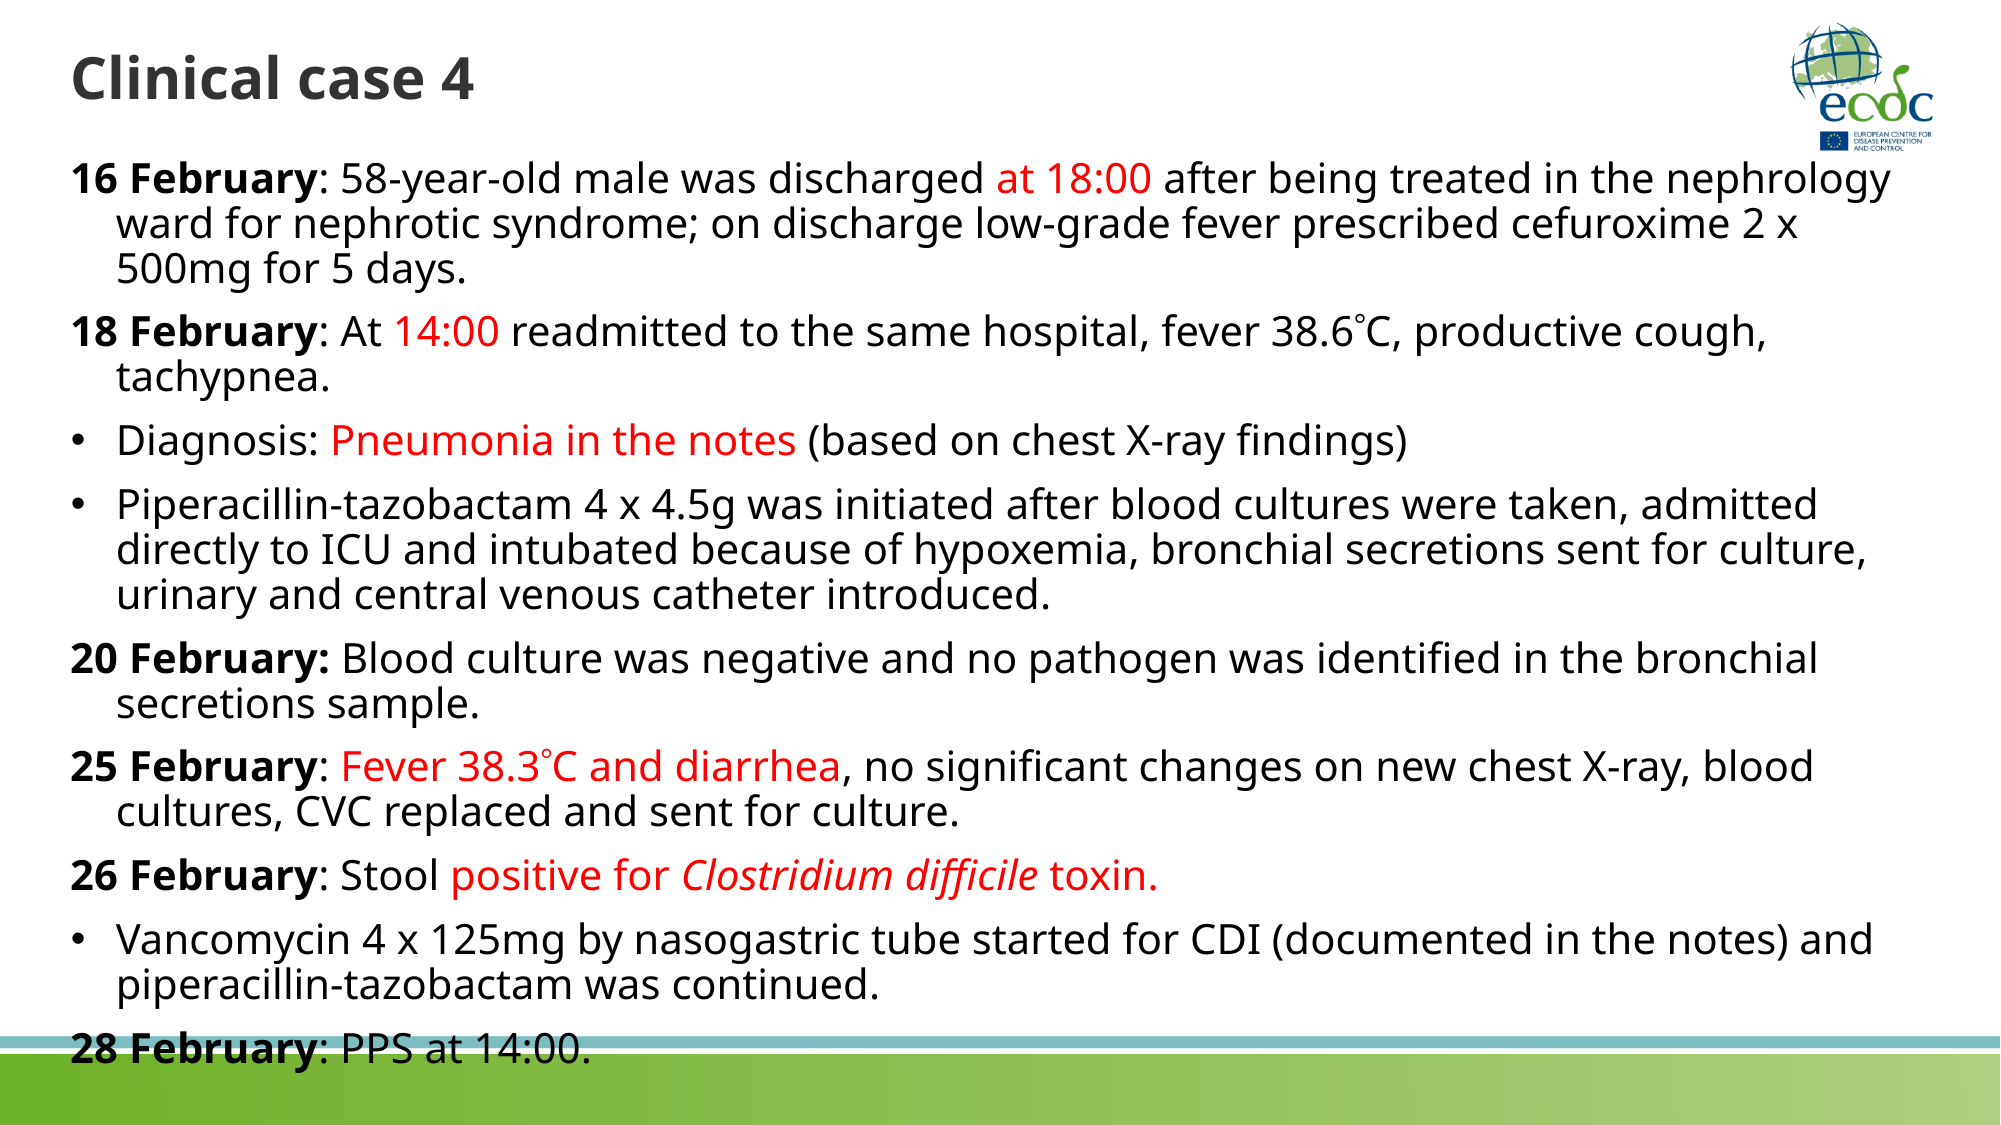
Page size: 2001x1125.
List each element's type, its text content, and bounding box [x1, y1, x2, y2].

list 16 February: 58-year-old male was discharged at 18:00 after being treated in the nephrology ward for nephrotic syndrome; on discharge low-grade fever prescribed cefuroxime 2 x 500mg for 5 days. 18 February: At 14:00 readmitted to the same hospital, fever 38.6C, productive cough, tachypnea. Diagnosis: Pneumonia in the notes (based on chest X-ray findings) Piperacillin-tazobactam 4 x 4.5g was initiated after blood cultures were taken, admitted directly to ICU and intubated because of hypoxemia, bronchial secretions sent for culture, urinary and central venous catheter introduced. 20 February: Blood culture was negative and no pathogen was identified in the bronchial secretions sample. 25 February: Fever 38.3C and diarrhea, no significant changes on new chest X-ray, blood cultures, CVC replaced and sent for culture. 26 February: Stool positive for Clostridium difficile toxin. Vancomycin 4 x 125mg by nasogastric tube started for CDI (documented in the notes) and piperacillin-tazobactam was continued. 28 February: PPS at 14:00. [70, 156, 1939, 1059]
picture [0, 0, 2000, 1125]
title Clinical case 4 [70, 49, 1764, 156]
